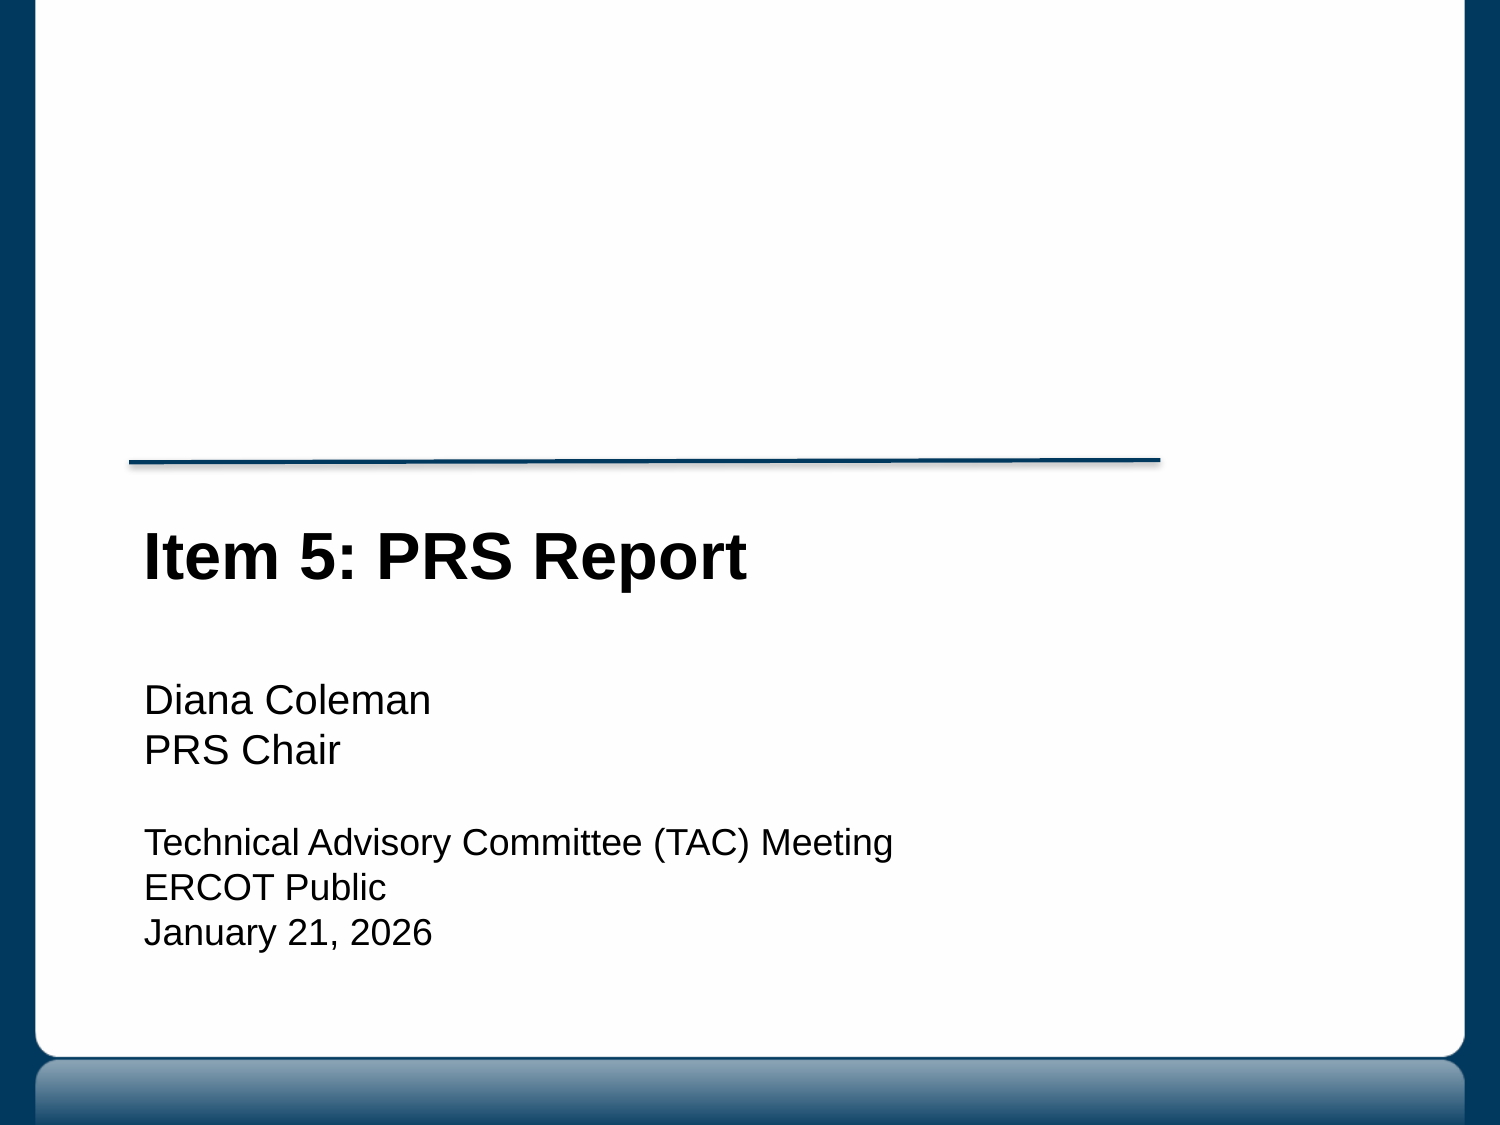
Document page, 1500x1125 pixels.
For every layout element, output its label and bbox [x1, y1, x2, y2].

picture [35, 0, 1465, 1125]
text_box [128, 459, 1367, 931]
